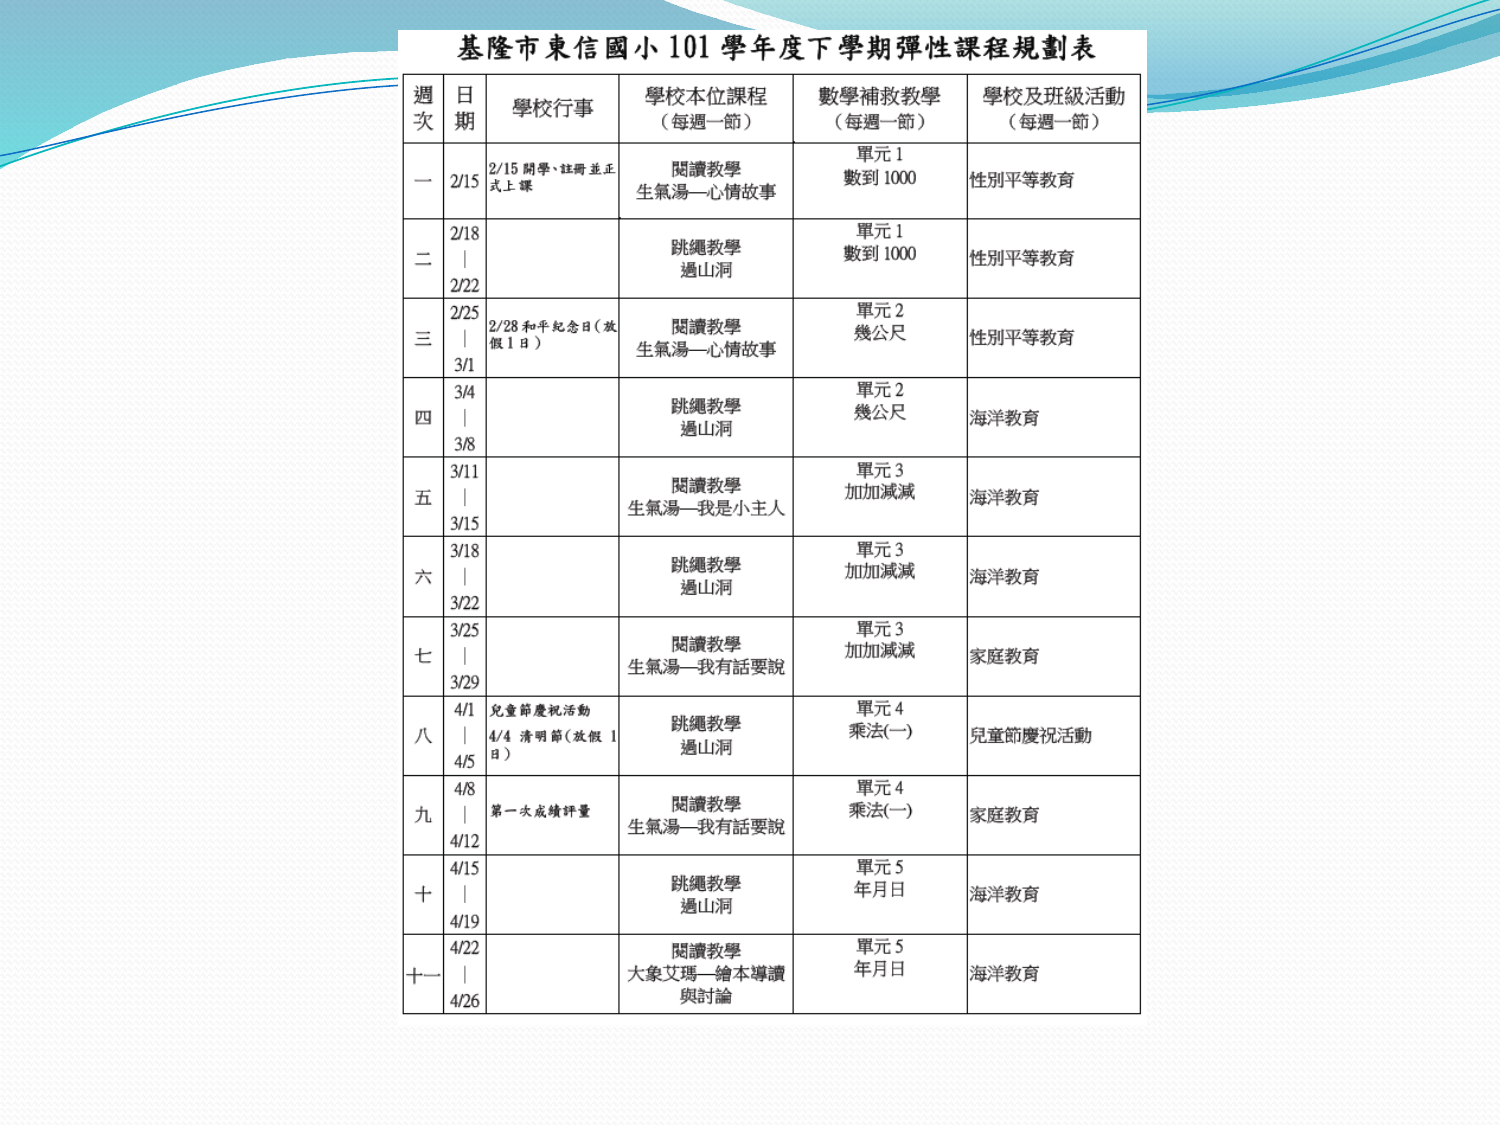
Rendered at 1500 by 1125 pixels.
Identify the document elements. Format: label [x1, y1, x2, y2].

list [398, 30, 1147, 1026]
